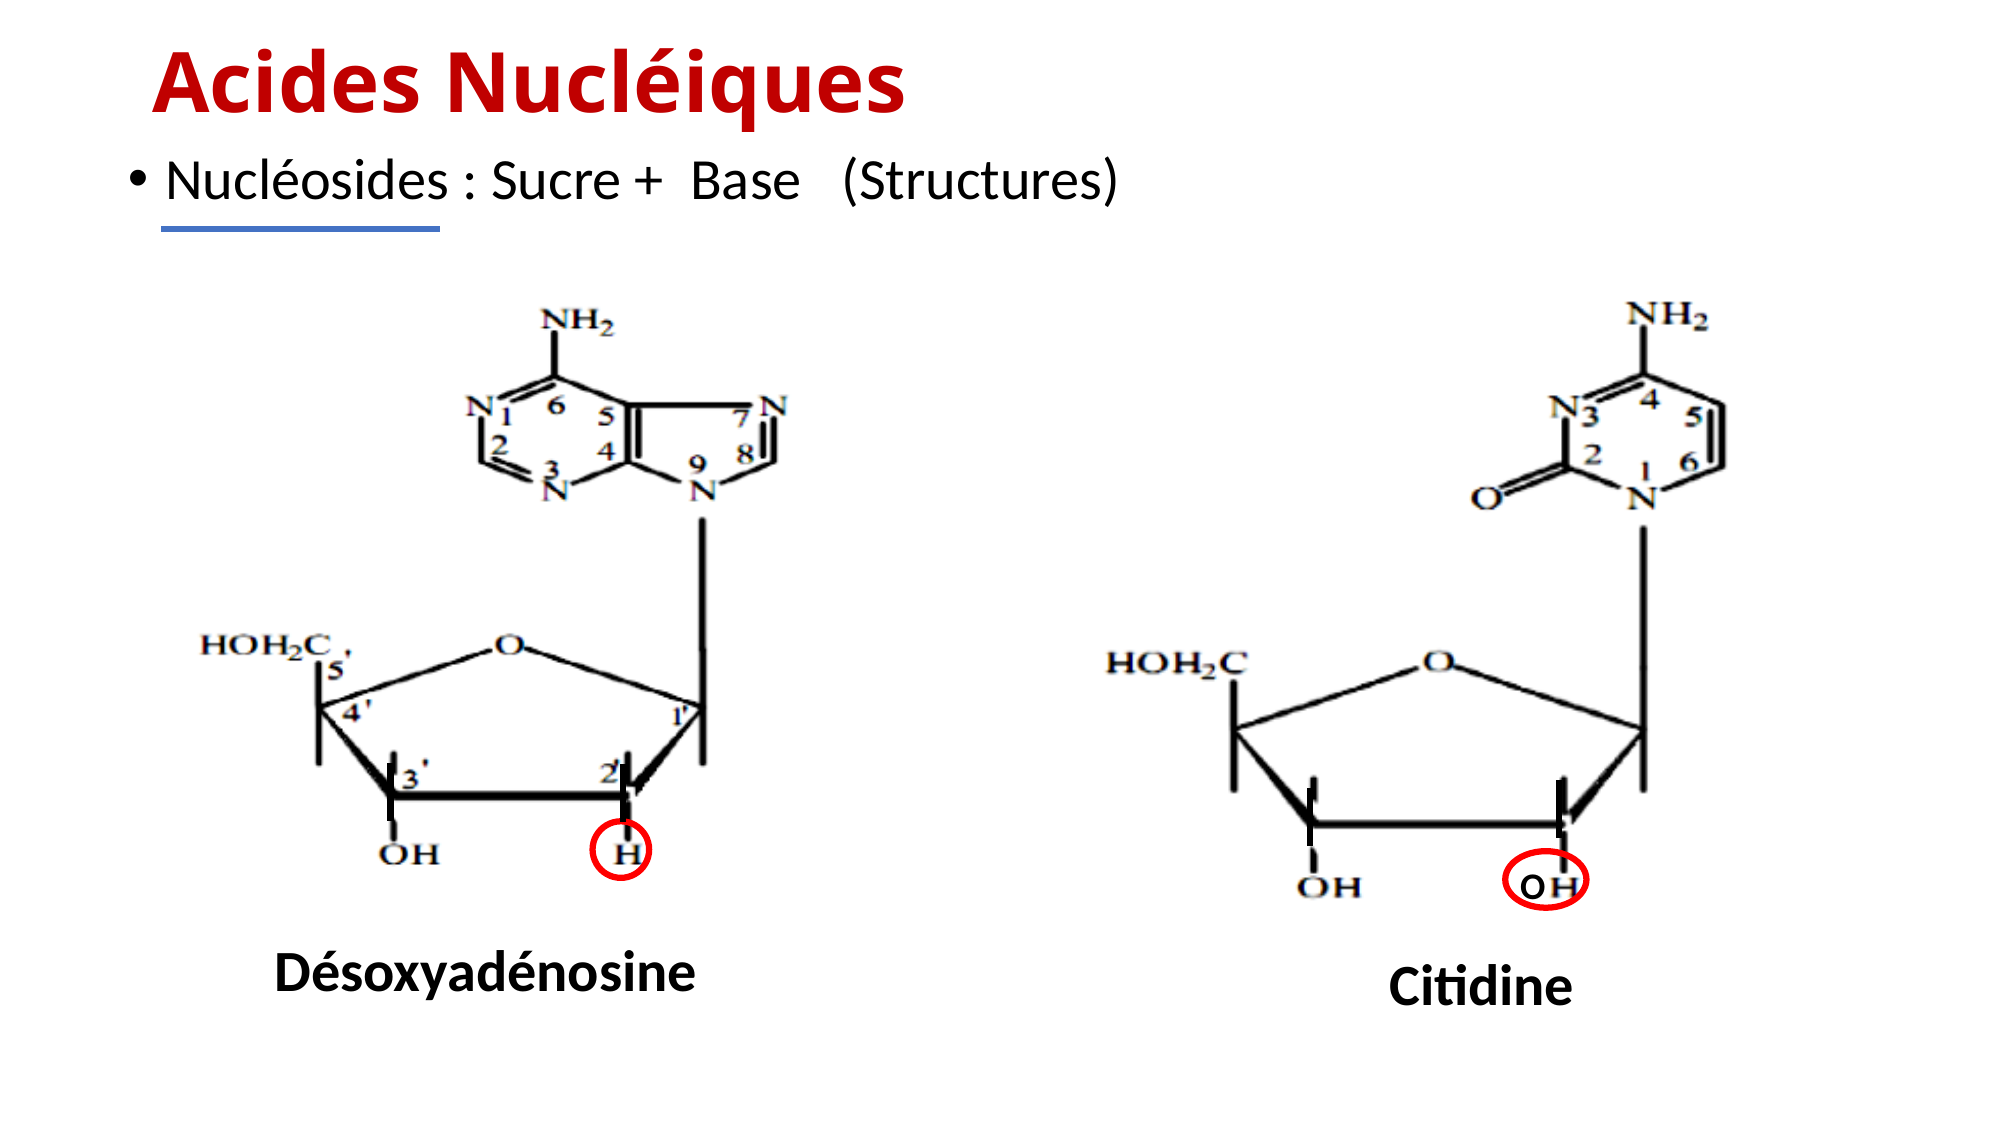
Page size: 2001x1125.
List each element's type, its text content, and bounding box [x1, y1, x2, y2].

text_box Acides Nucléiques [137, 59, 1863, 112]
text_box Désoxyadénosine [259, 925, 732, 1011]
picture [177, 292, 800, 898]
picture [1078, 258, 1746, 923]
text_box Nucléosides : Sucre + Base (Structures) [112, 142, 2000, 1125]
text_box Citidine [1268, 939, 1694, 1025]
